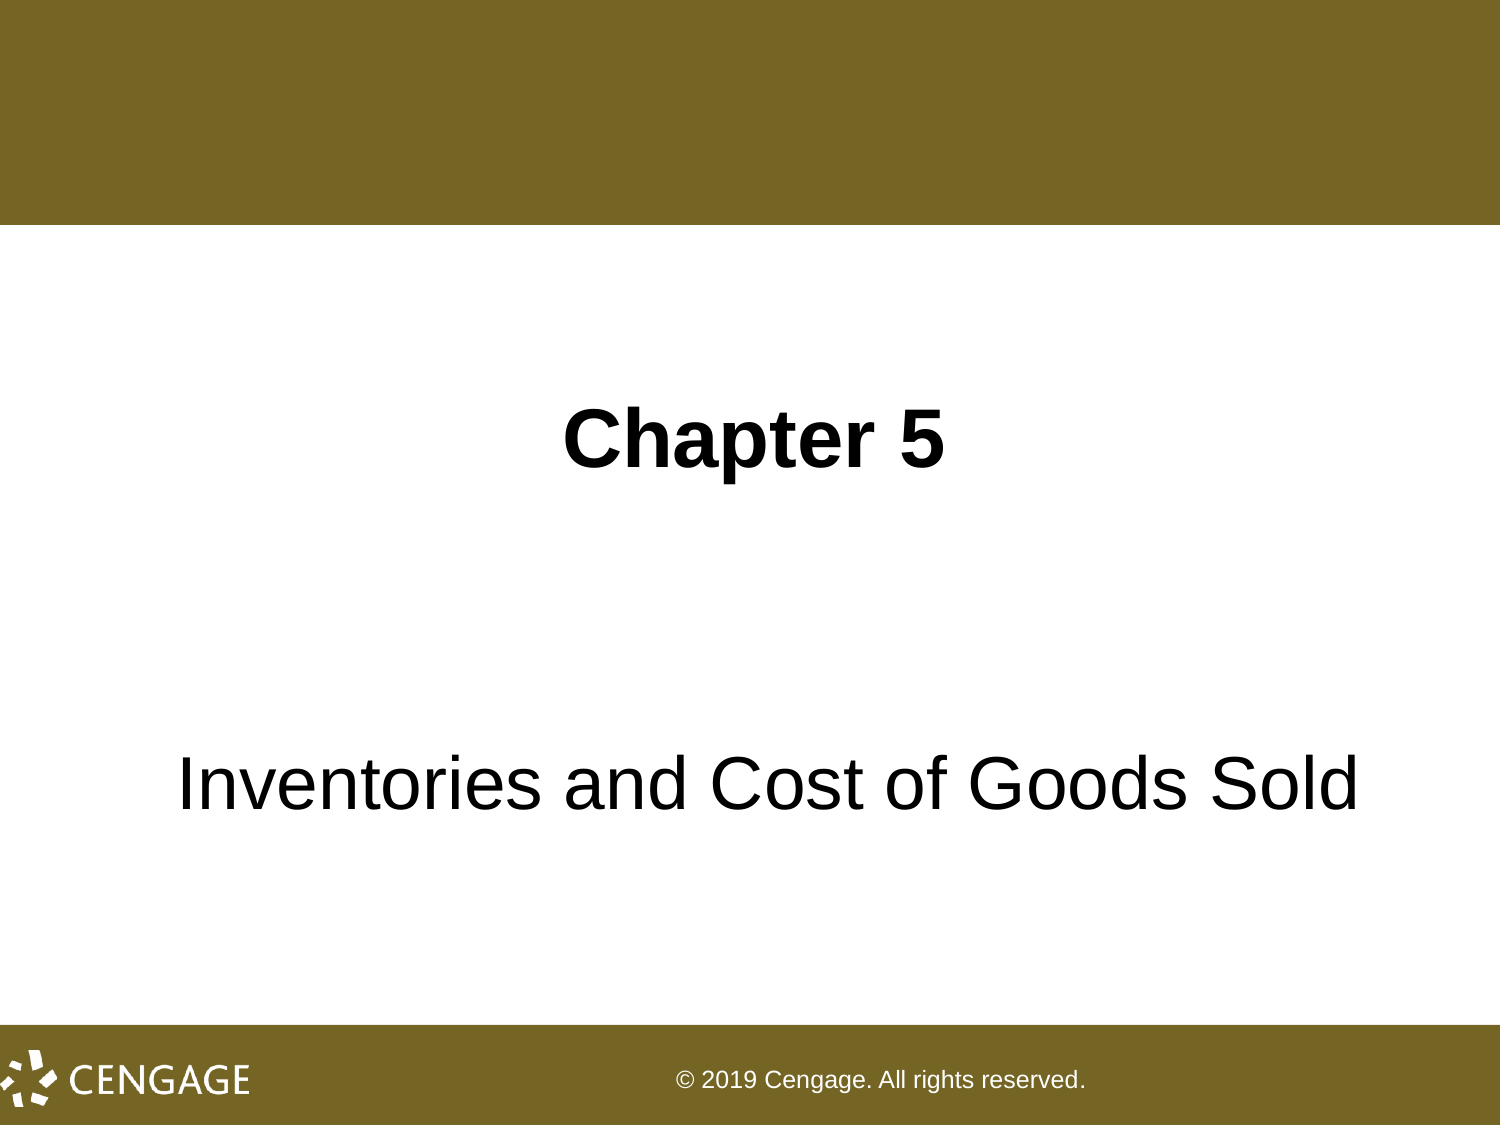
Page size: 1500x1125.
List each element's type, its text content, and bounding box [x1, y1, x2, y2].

list © 2019 Cengage. All rights reserved. [262, 1031, 1500, 1125]
title Chapter 5 [76, 336, 1422, 533]
picture [0, 1050, 249, 1107]
list Inventories and Cost of Goods Sold [120, 657, 1417, 903]
